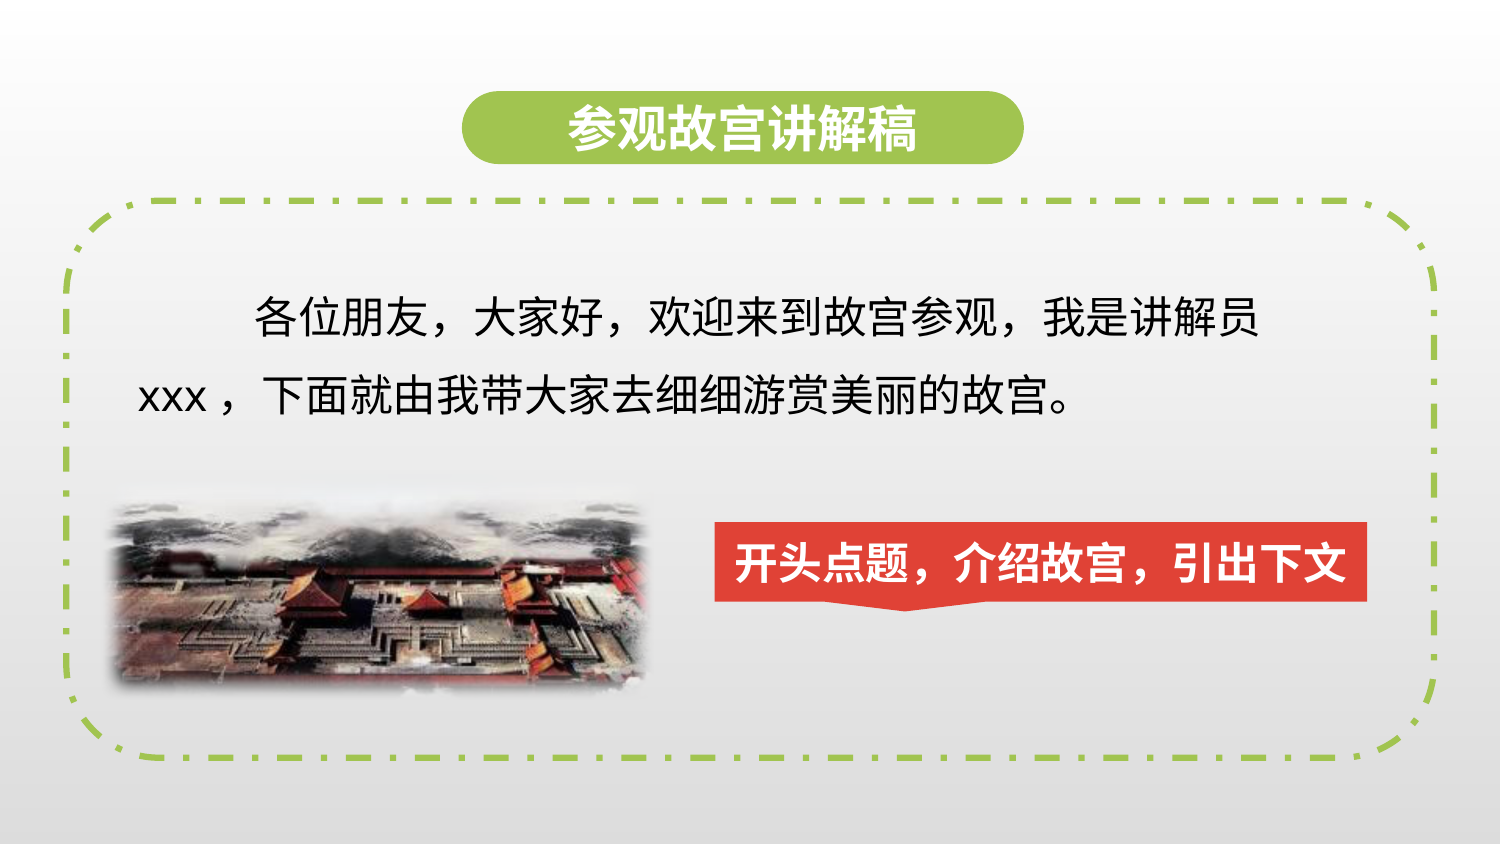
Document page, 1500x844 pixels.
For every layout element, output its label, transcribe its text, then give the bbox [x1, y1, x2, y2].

text_box [65, 199, 1436, 759]
picture [100, 474, 654, 701]
text_box 开头点题，介绍故宫，引出下文 [714, 521, 1368, 612]
text_box 参观故宫讲解稿 [460, 90, 1025, 166]
